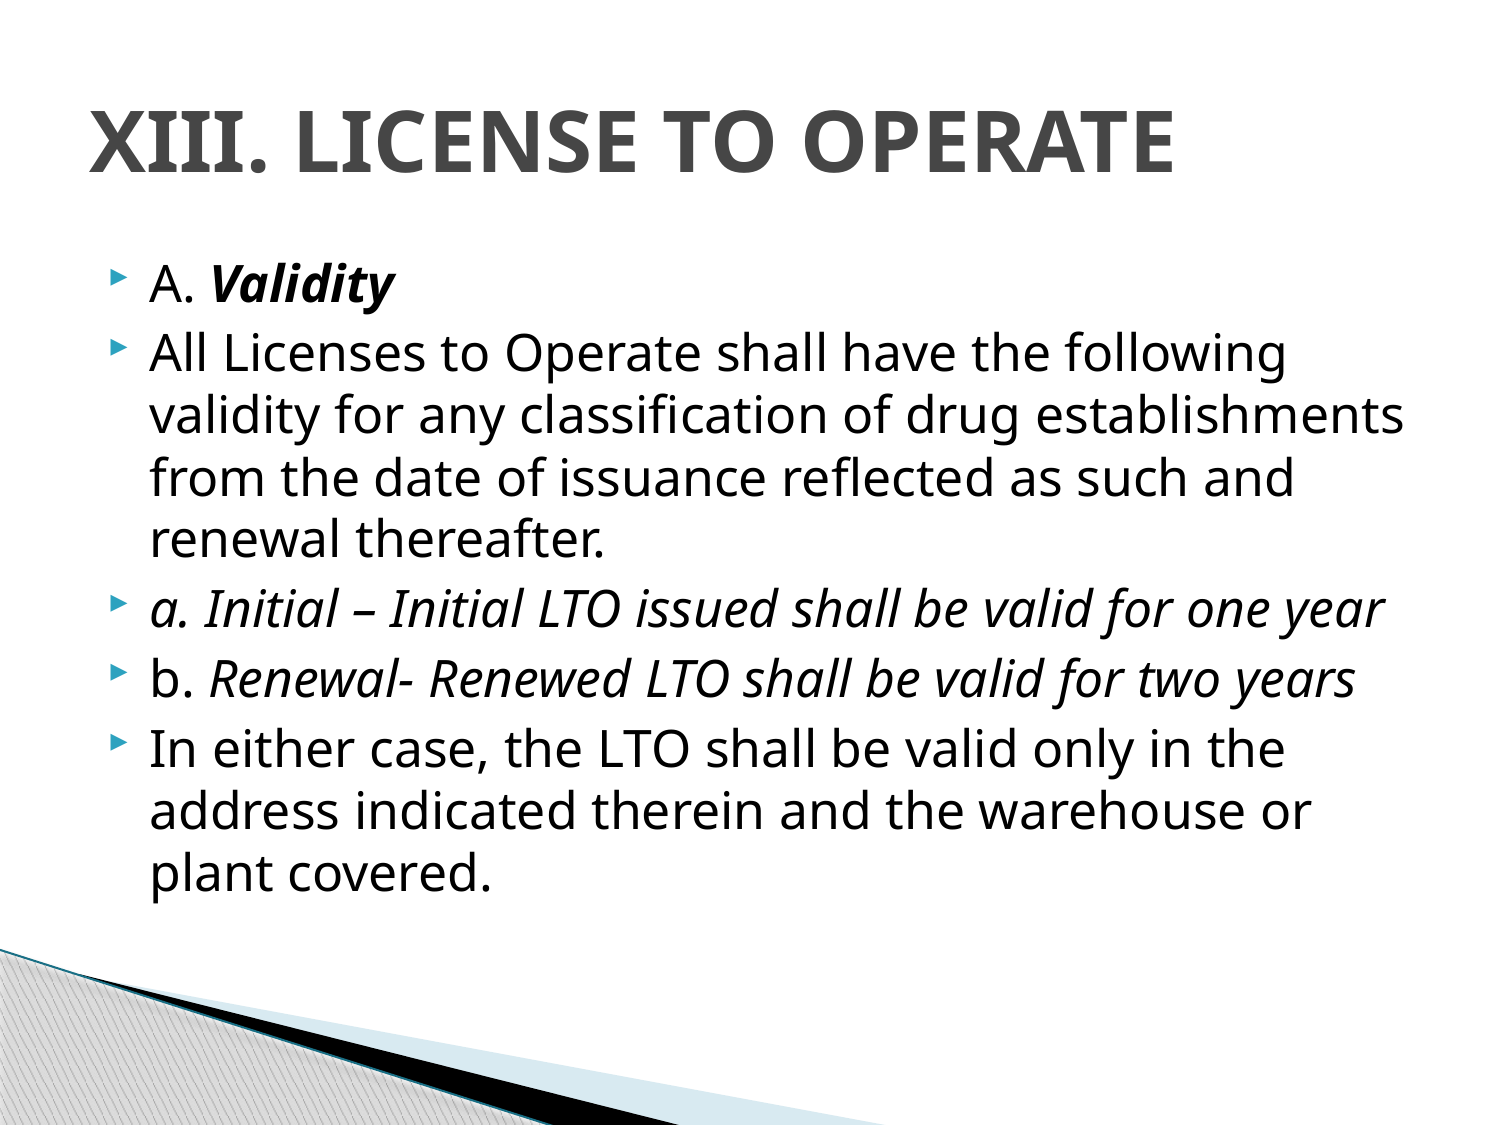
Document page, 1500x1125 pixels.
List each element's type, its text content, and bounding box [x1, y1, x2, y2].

list A. Validity All Licenses to Operate shall have the following validity for any classification of drug establishments from the date of issuance reflected as such and renewal thereafter. a. Initial – Initial LTO issued shall be valid for one year b. Renewal- Renewed LTO shall be valid for two years In either case, the LTO shall be valid only in the address indicated therein and the warehouse or plant covered. [75, 243, 1425, 986]
title XIII. LICENSE TO OPERATE [75, 45, 1425, 233]
